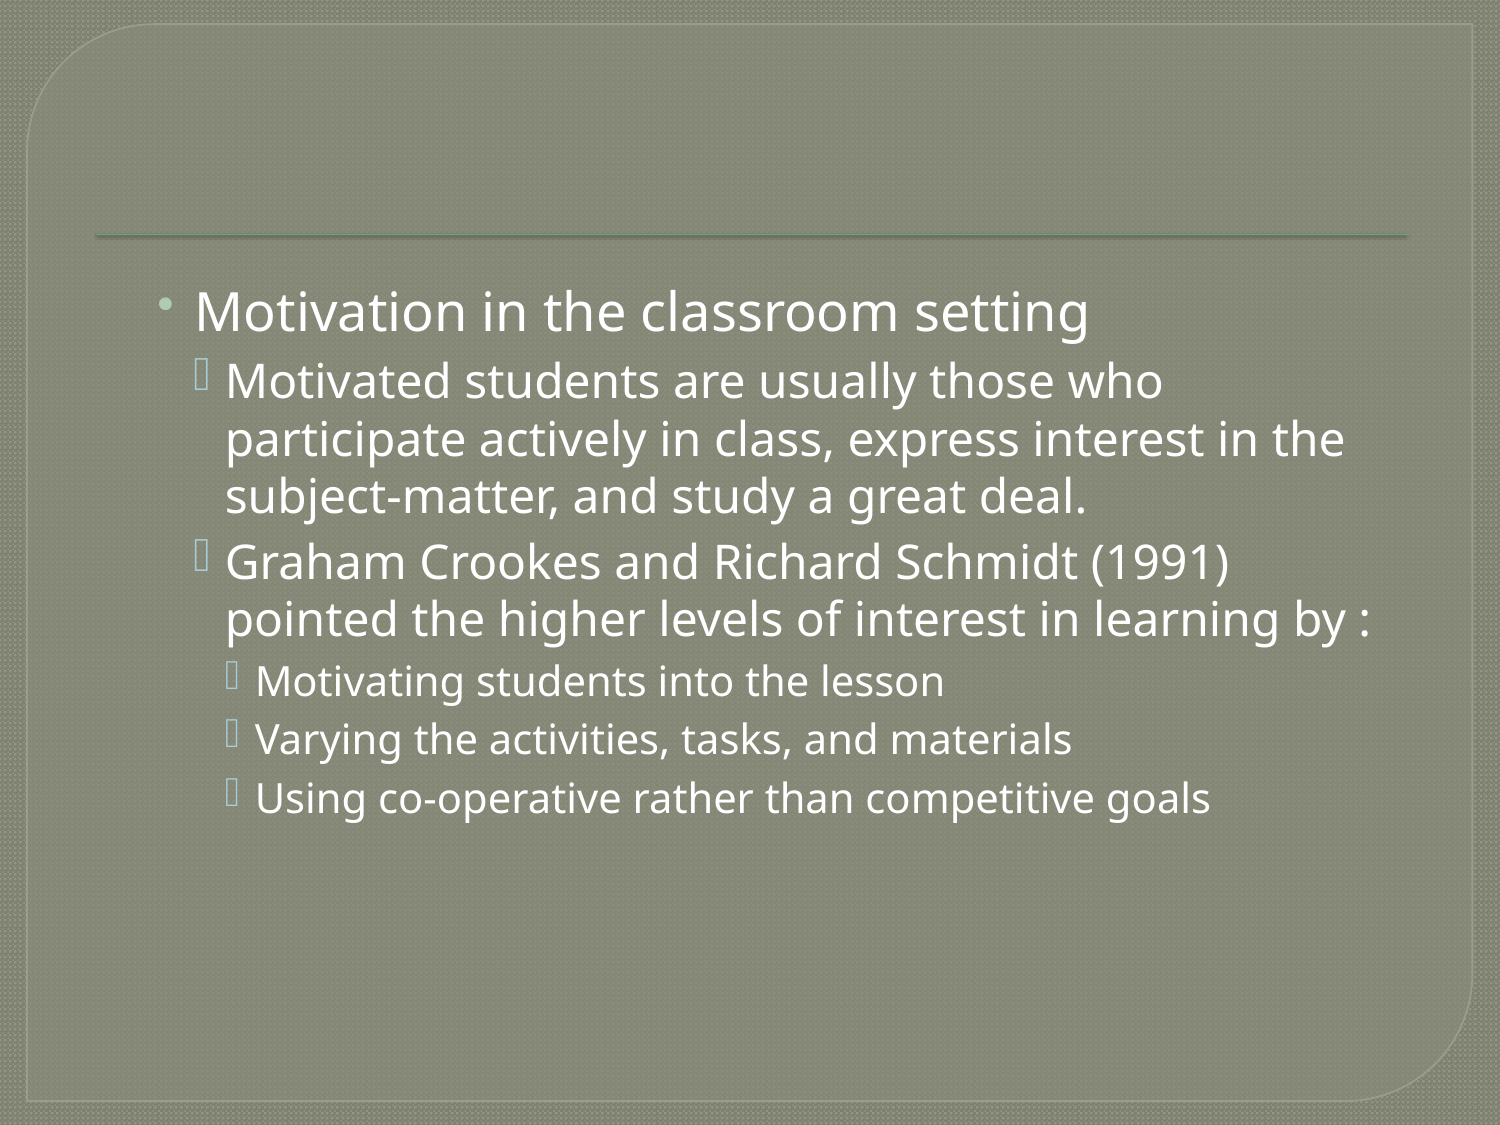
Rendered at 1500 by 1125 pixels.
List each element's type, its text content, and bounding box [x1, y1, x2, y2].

list Motivation in the classroom setting Motivated students are usually those who participate actively in class, express interest in the subject-matter, and study a great deal. Graham Crookes and Richard Schmidt (1991) pointed the higher levels of interest in learning by : Motivating students into the lesson Varying the activities, tasks, and materials Using co-operative rather than competitive goals [75, 270, 1425, 1013]
